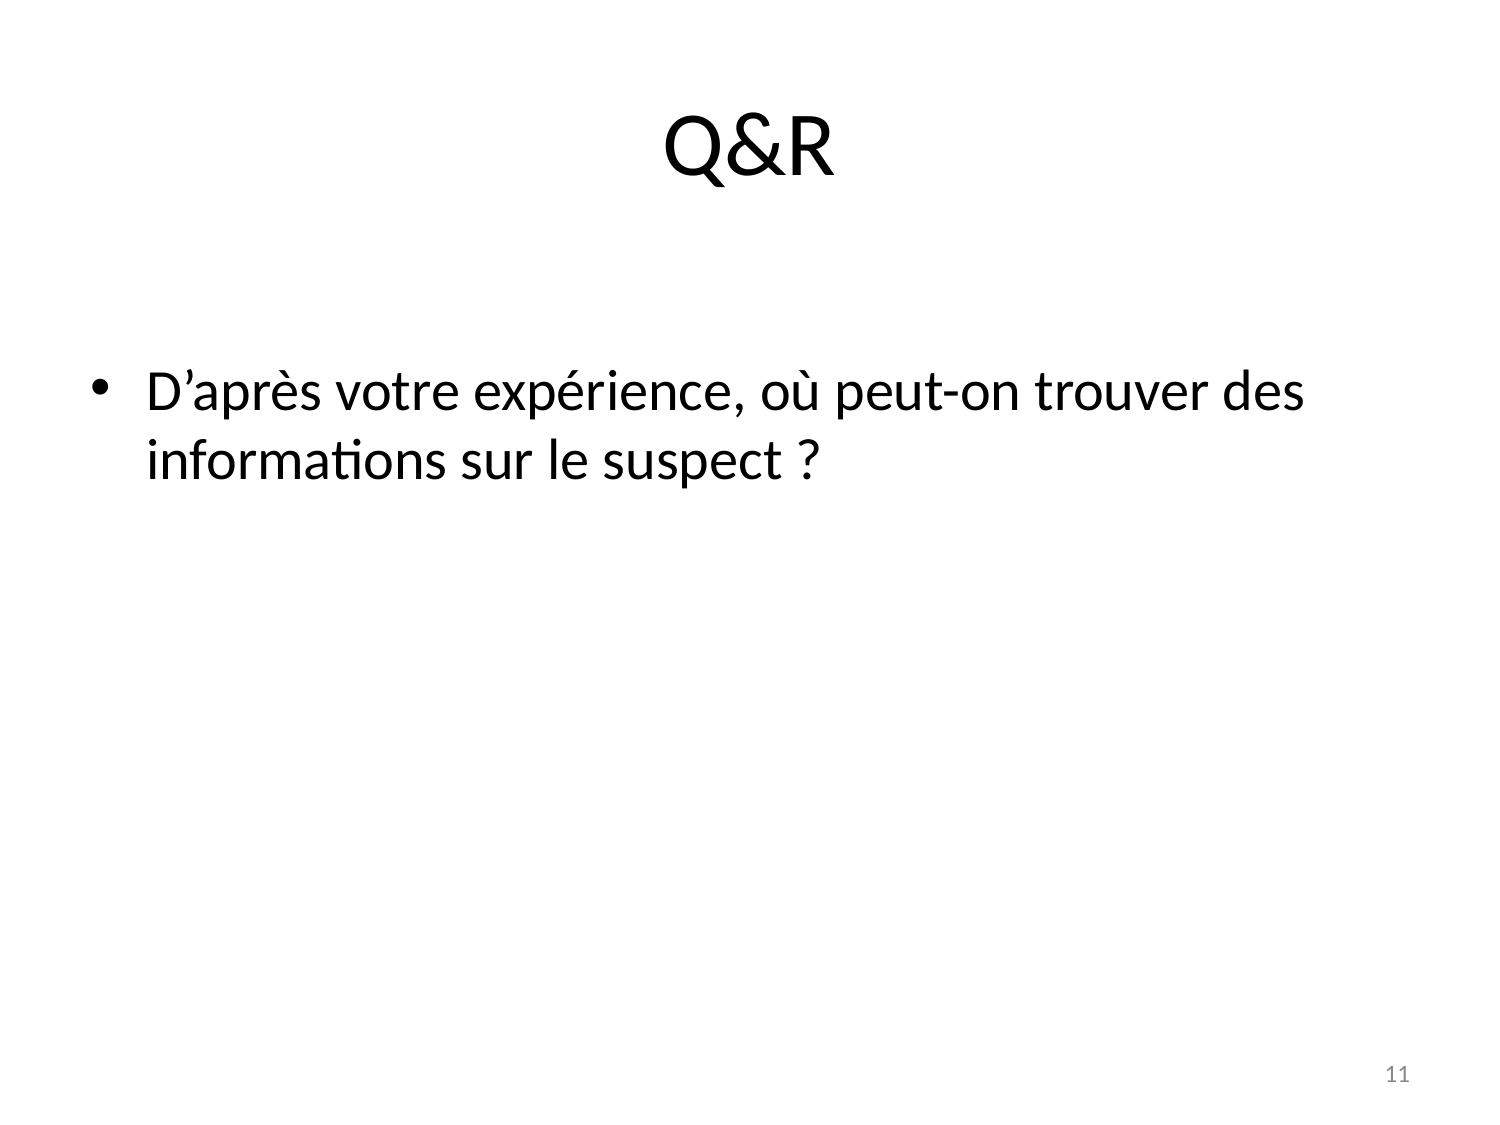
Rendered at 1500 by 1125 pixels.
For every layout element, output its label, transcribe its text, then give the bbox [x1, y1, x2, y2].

title Q&R [75, 45, 1425, 233]
slide_number * [1074, 1042, 1425, 1103]
list D’après votre expérience, où peut-on trouver des informations sur le suspect ? [75, 262, 1463, 1005]
